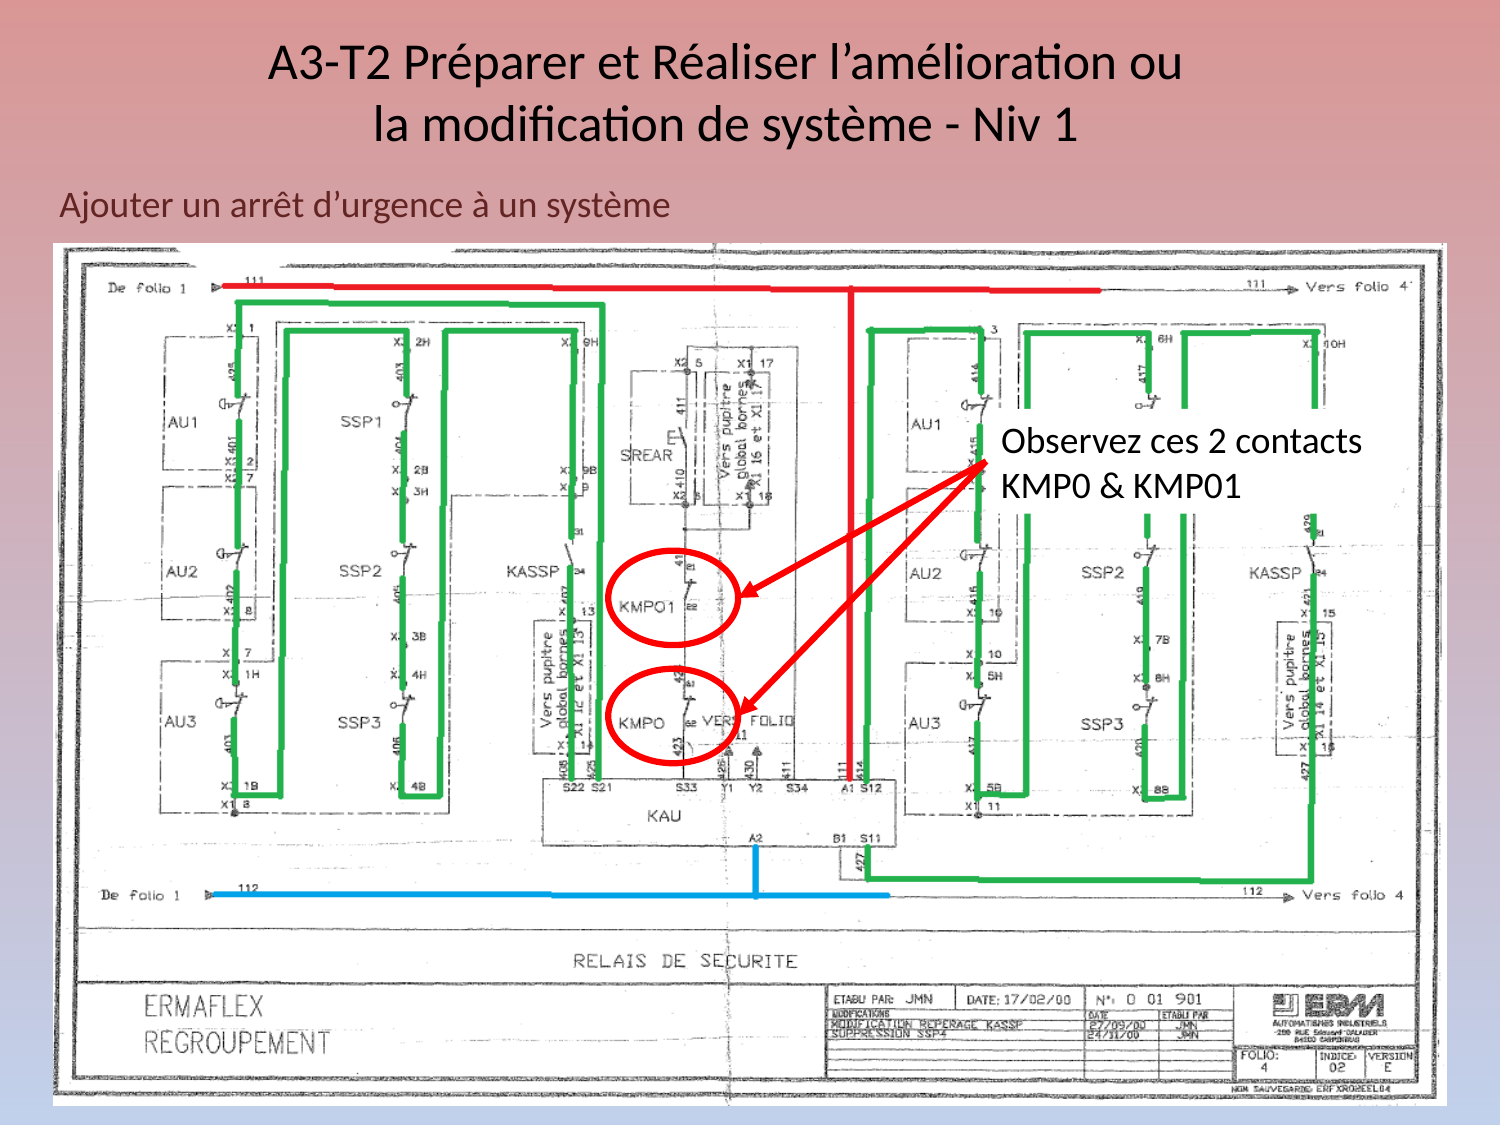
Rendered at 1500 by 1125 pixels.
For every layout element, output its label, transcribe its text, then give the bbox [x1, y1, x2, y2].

text_box A3-T2 Préparer et Réaliser l’amélioration ou la modification de système - Niv 1 [242, 19, 1211, 161]
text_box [737, 461, 987, 717]
picture [52, 243, 1448, 1107]
text_box Ajouter un arrêt d’urgence à un système [44, 172, 687, 233]
